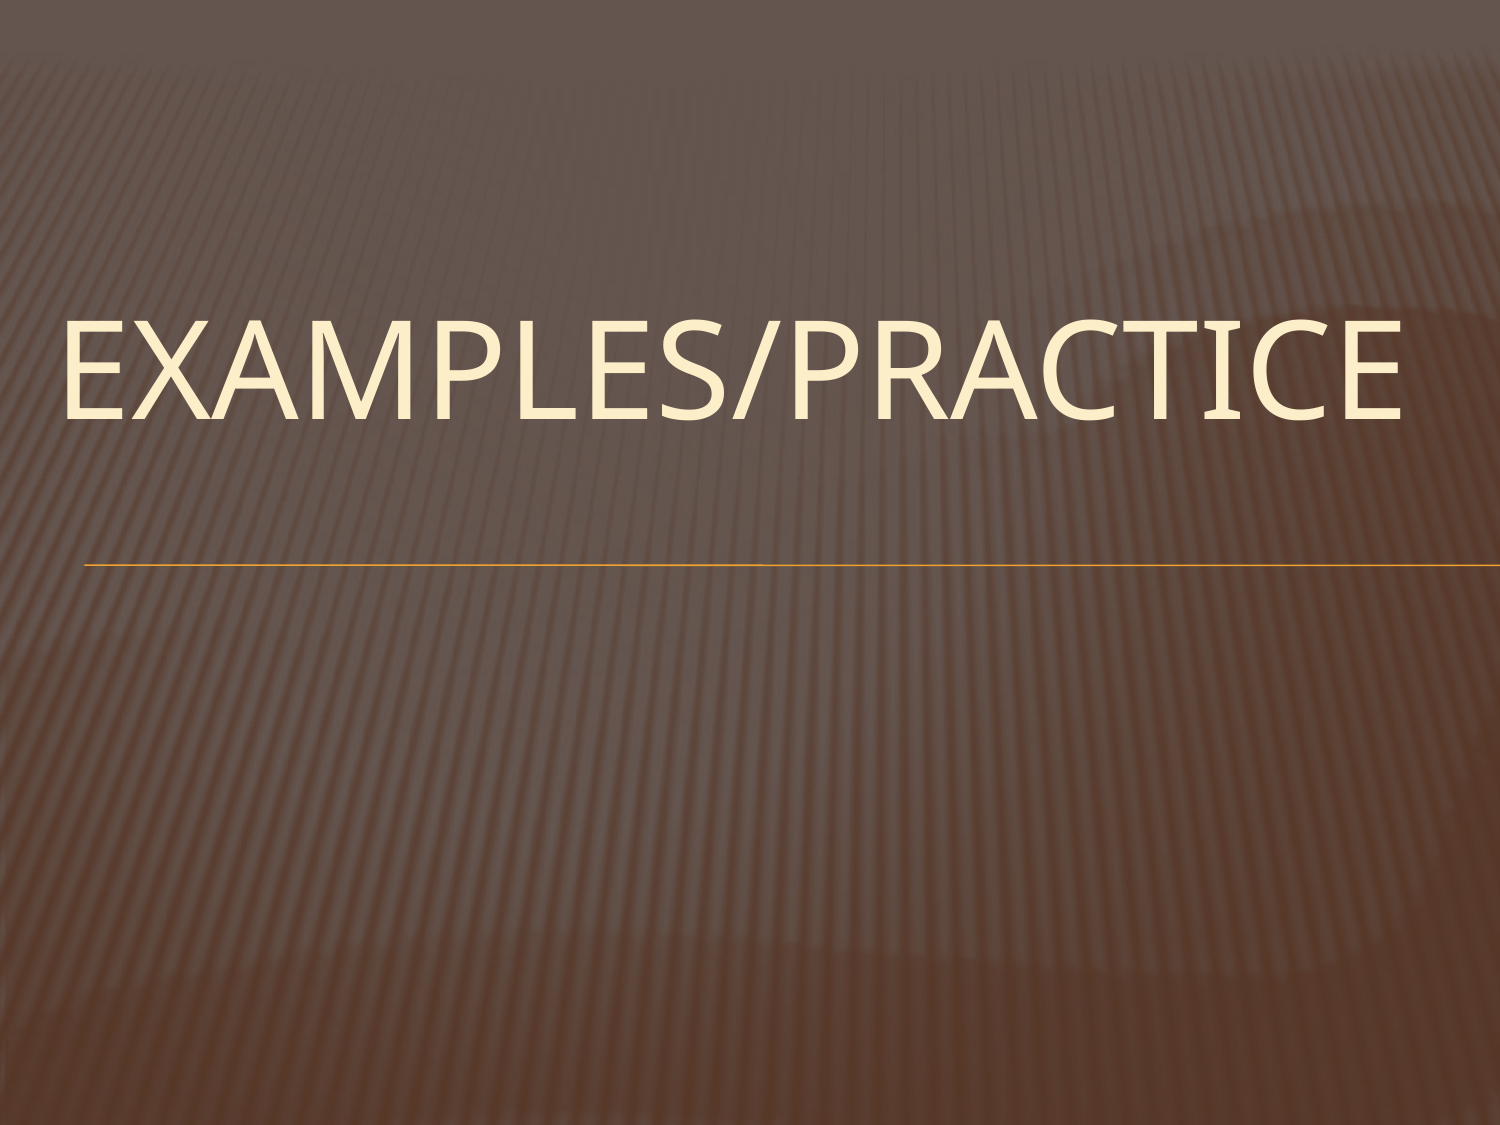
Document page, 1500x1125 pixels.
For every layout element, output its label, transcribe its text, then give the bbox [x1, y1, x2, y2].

title EXAMPLES/PRACTICE [0, 275, 1425, 470]
